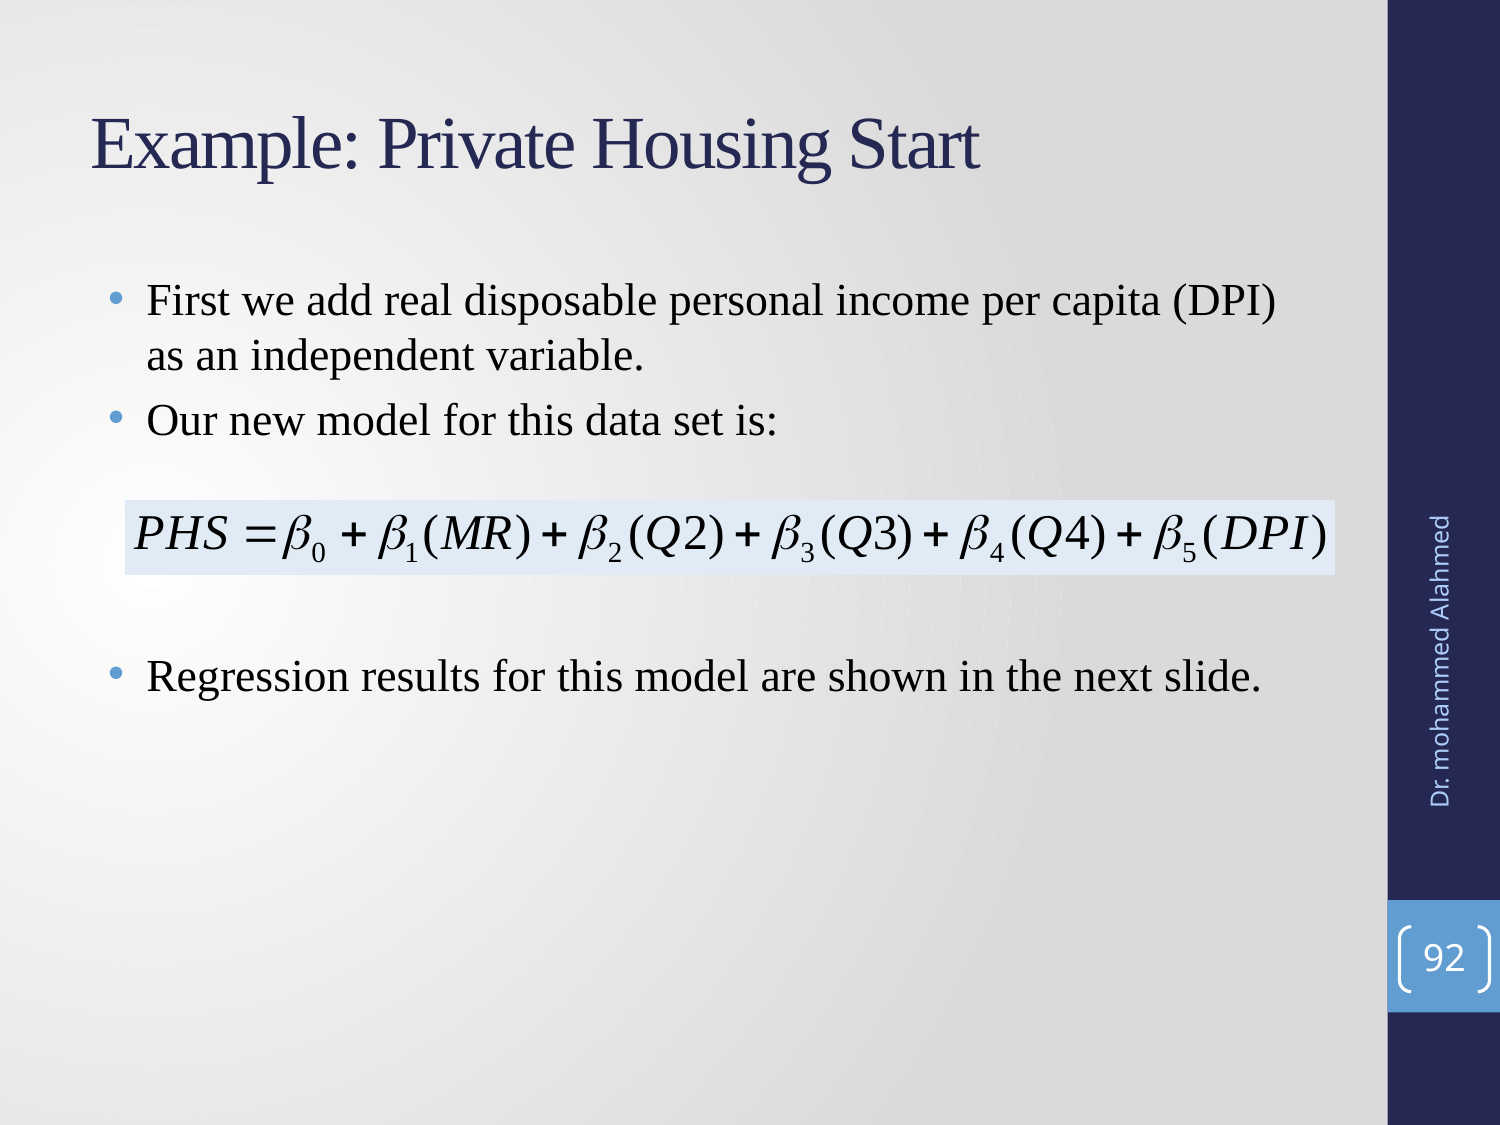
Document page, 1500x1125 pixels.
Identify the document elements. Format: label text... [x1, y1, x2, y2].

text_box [124, 499, 1336, 576]
title Example: Private Housing Start [75, 45, 1325, 233]
list First we add real disposable personal income per capita (DPI) as an independent variable. Our new model for this data set is: Regression results for this model are shown in the next slide. [75, 262, 1325, 1050]
slide_number 92 [1397, 925, 1492, 994]
footer Dr. mohammed Alahmed [1408, 500, 1469, 889]
